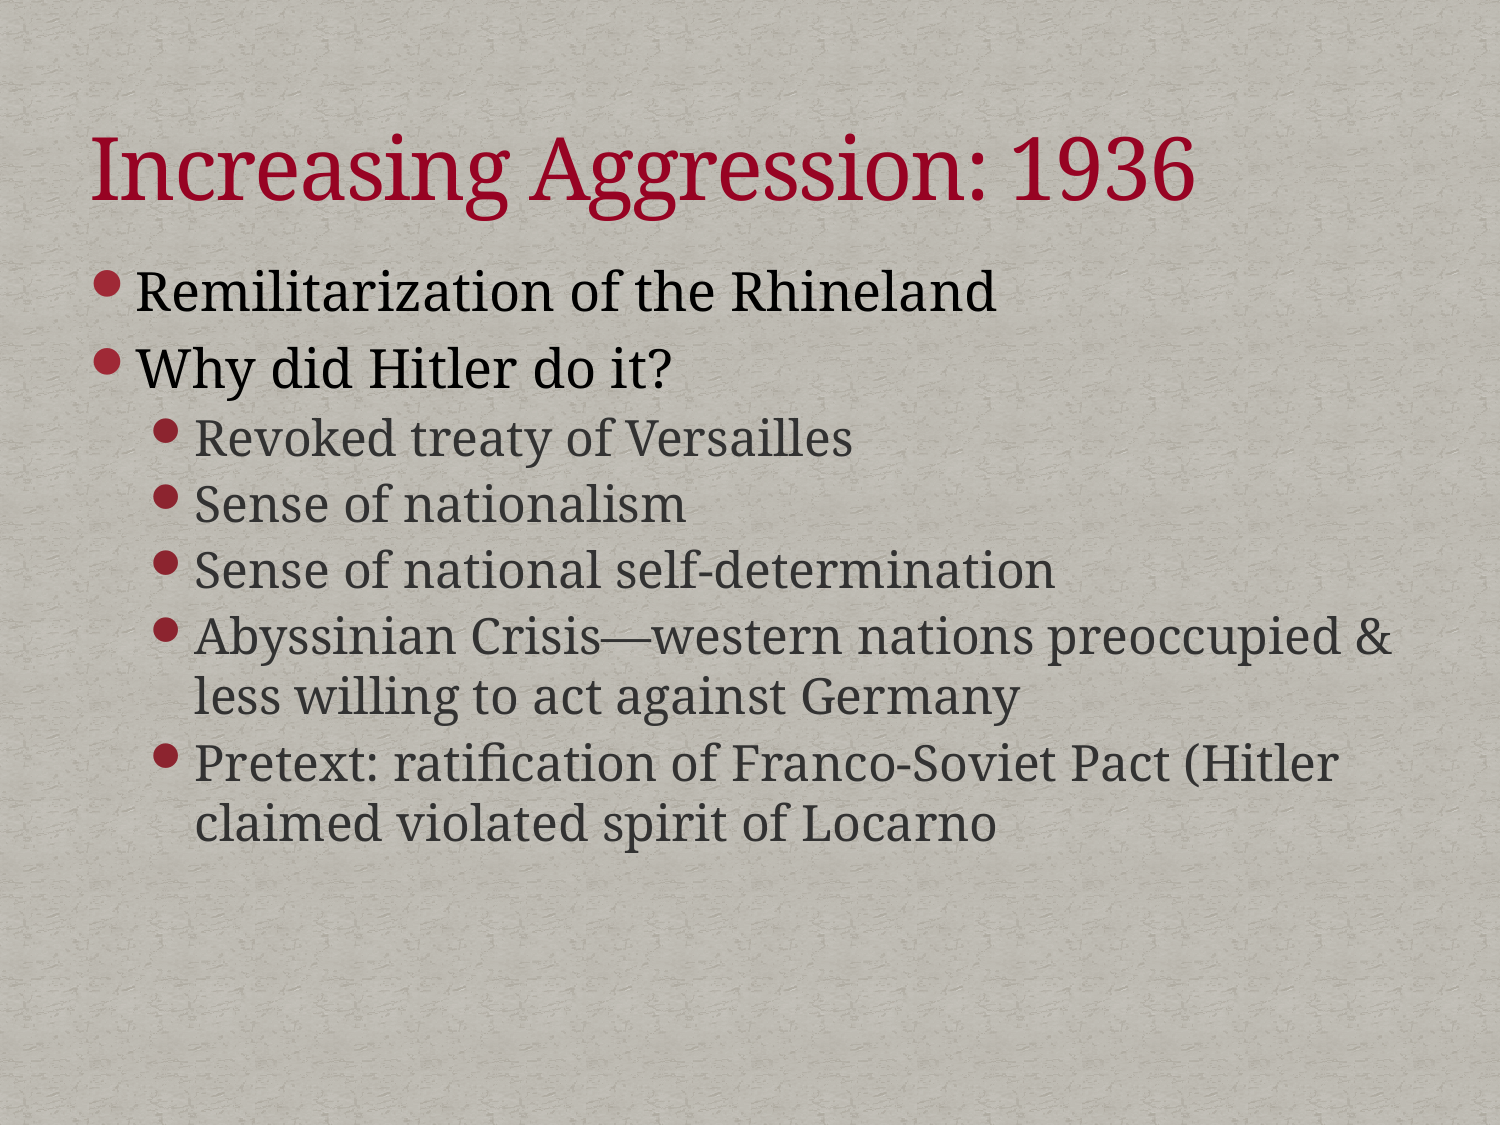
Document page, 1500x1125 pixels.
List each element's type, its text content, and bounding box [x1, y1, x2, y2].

list Remilitarization of the Rhineland Why did Hitler do it? Revoked treaty of Versailles Sense of nationalism Sense of national self-determination Abyssinian Crisis—western nations preoccupied & less willing to act against Germany Pretext: ratification of Franco-Soviet Pact (Hitler claimed violated spirit of Locarno [75, 249, 1425, 1000]
title Increasing Aggression: 1936 [74, 24, 1425, 225]
